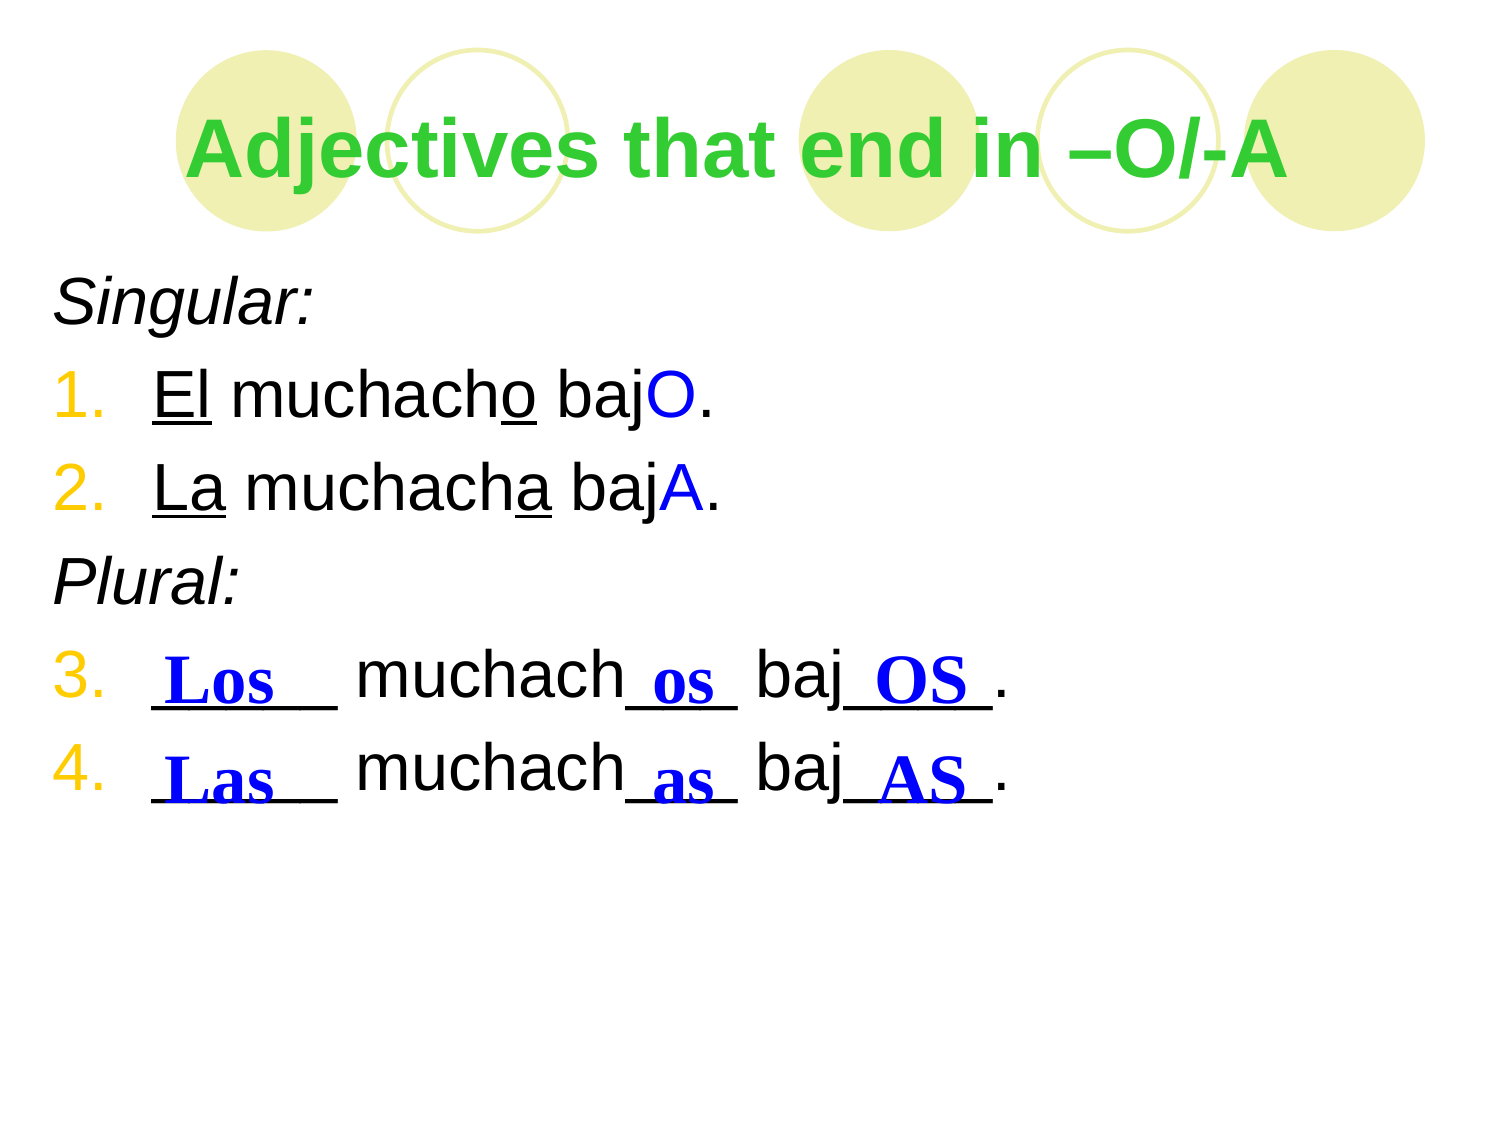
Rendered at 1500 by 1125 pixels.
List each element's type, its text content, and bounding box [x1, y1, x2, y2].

text_box AS [862, 724, 1153, 825]
text_box Las [149, 724, 440, 825]
text_box Los [149, 624, 440, 724]
title Adjectives that end in –O/-A [99, 75, 1375, 213]
text_box OS [859, 624, 1150, 724]
text_box as [637, 724, 862, 825]
list Singular: El muchacho bajO. La muchacha bajA. Plural: _____ muchach___ baj____. _____ muchach___ baj____. [37, 249, 1388, 1063]
text_box os [637, 624, 859, 724]
